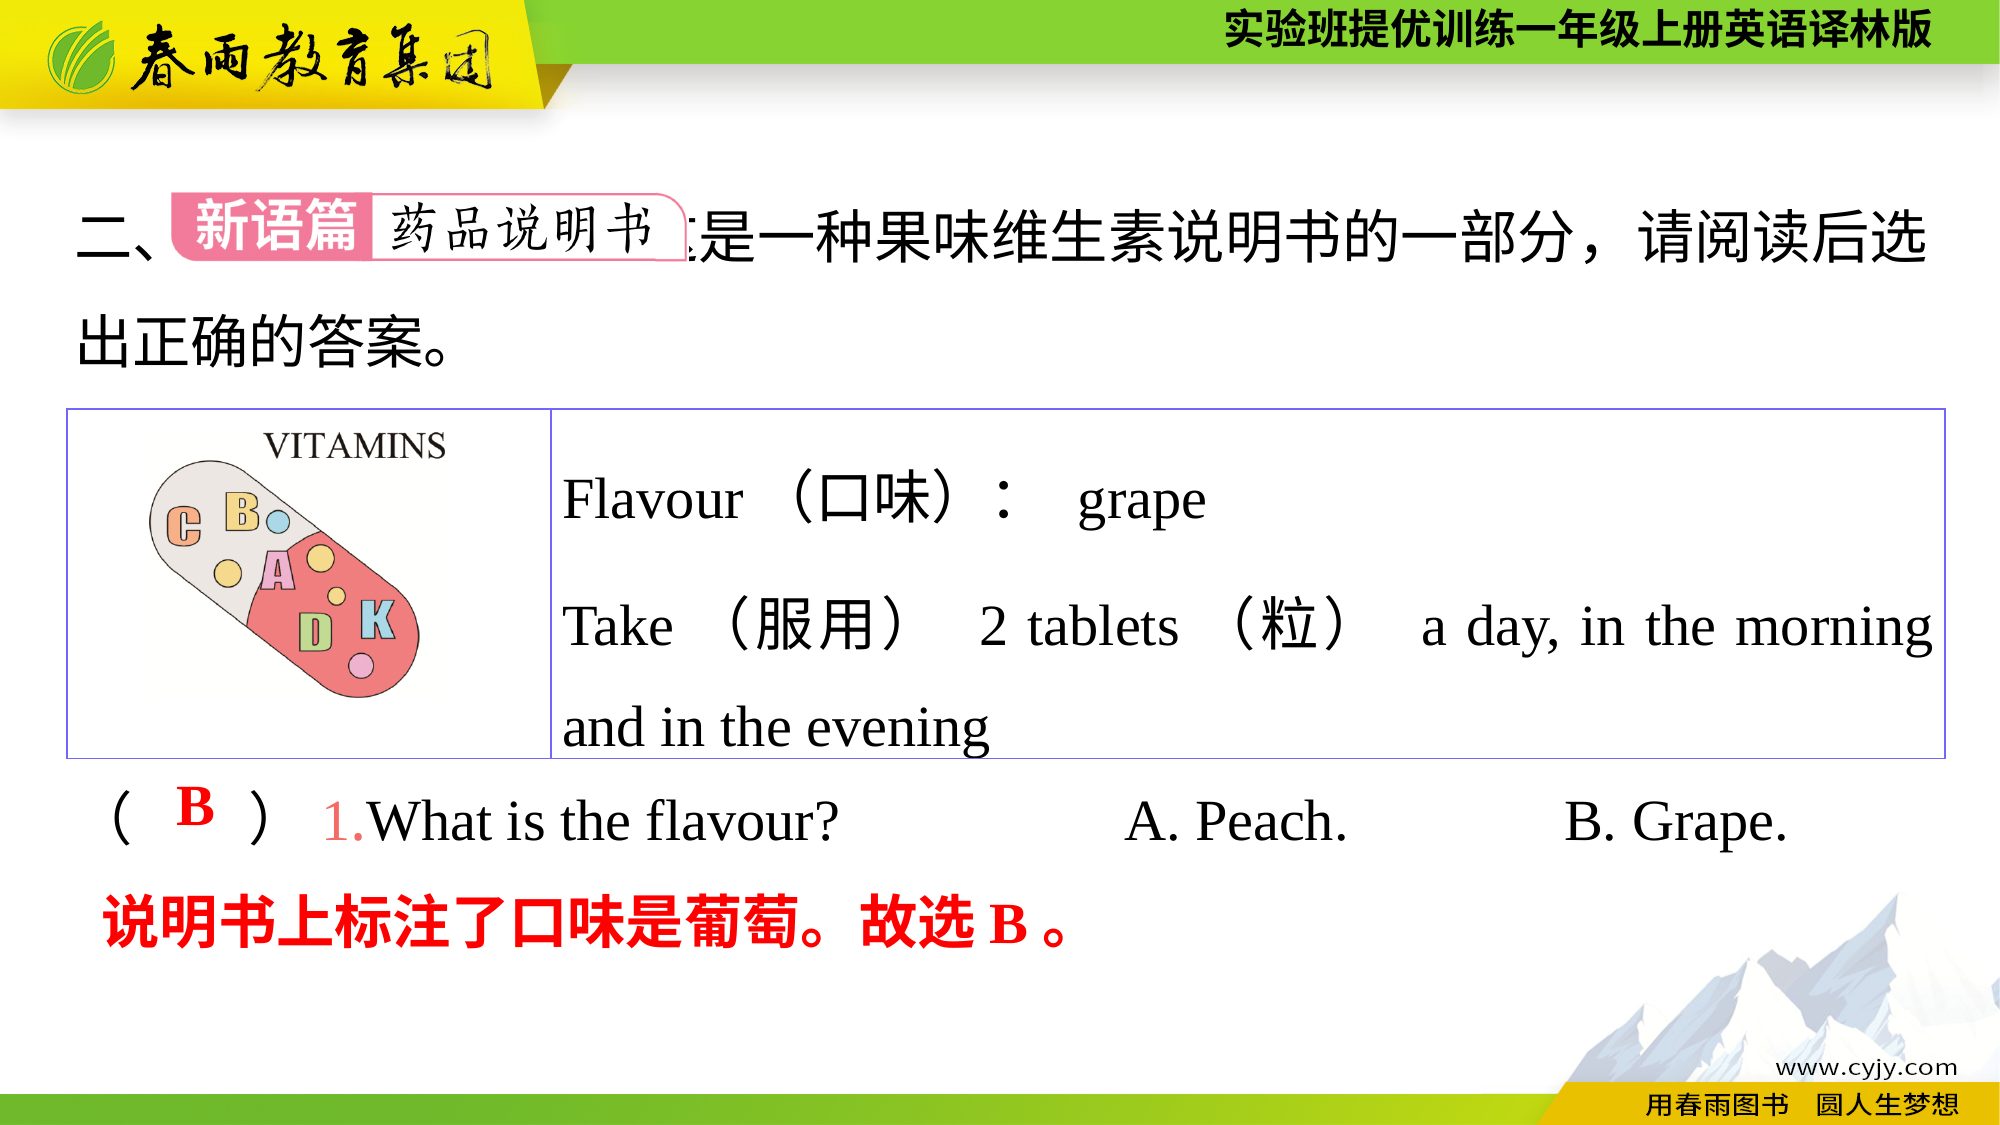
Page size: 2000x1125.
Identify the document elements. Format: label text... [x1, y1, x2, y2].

text_box 说明书上标注了口味是葡萄。故选B。 [86, 878, 1154, 963]
picture [0, 0, 2000, 1125]
text_box （ ）1.What is the flavour? A. Peach. B. Grape. [59, 739, 1944, 860]
list 二、 这是一种果味维生素说明书的一部分，请阅读后选出正确的答案。 [59, 157, 1944, 385]
table_header [68, 410, 550, 739]
text_box B [161, 760, 231, 845]
table_header Flavour（口味）： grape Take（服用） 2 tablets（粒） a day, in the morning and in the evening [552, 410, 1944, 739]
